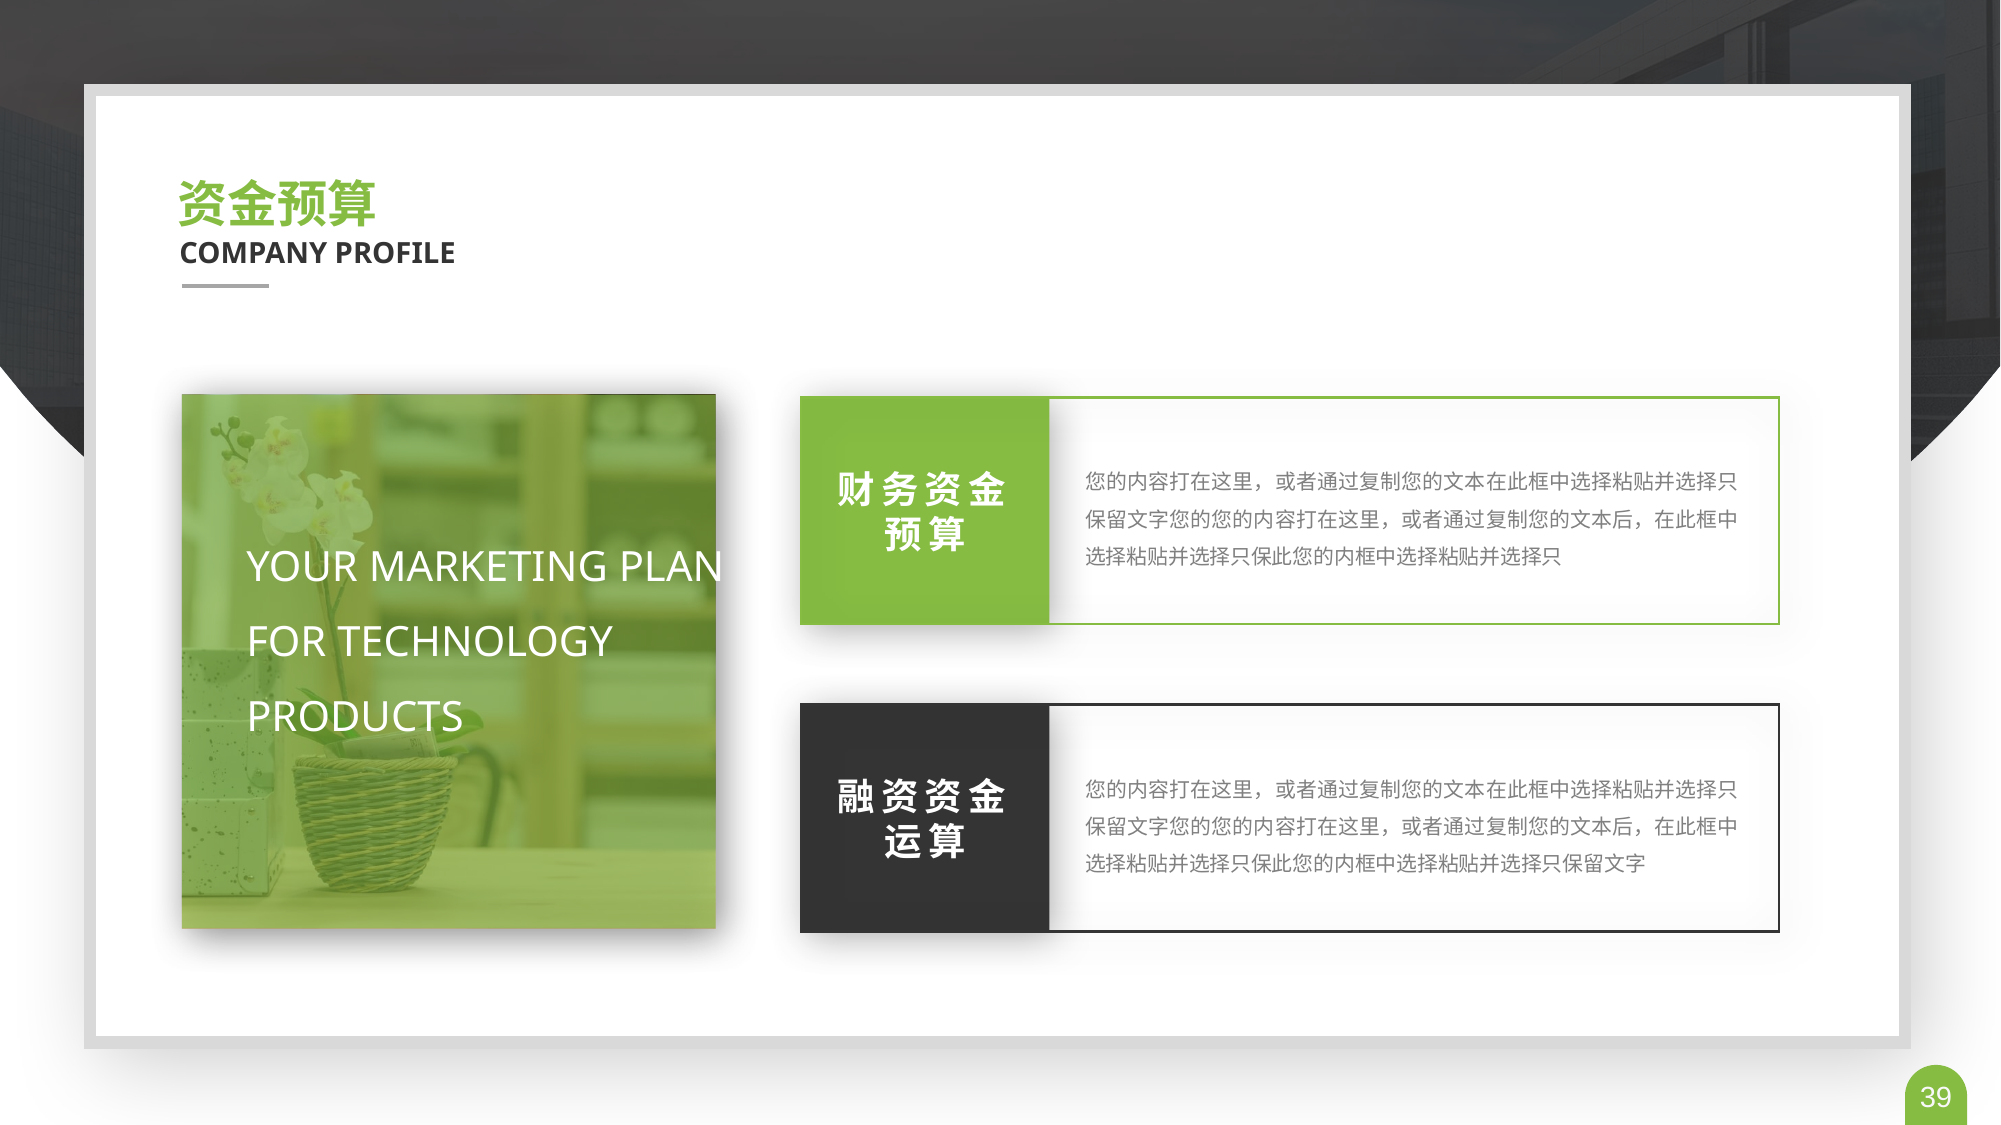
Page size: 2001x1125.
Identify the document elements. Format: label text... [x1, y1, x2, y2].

text_box YOUR MARKETING PLAN FOR TECHNOLOGY PRODUCTS [246, 515, 729, 741]
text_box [800, 704, 1780, 932]
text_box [162, 146, 749, 312]
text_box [800, 397, 1780, 625]
text_box [181, 394, 717, 929]
